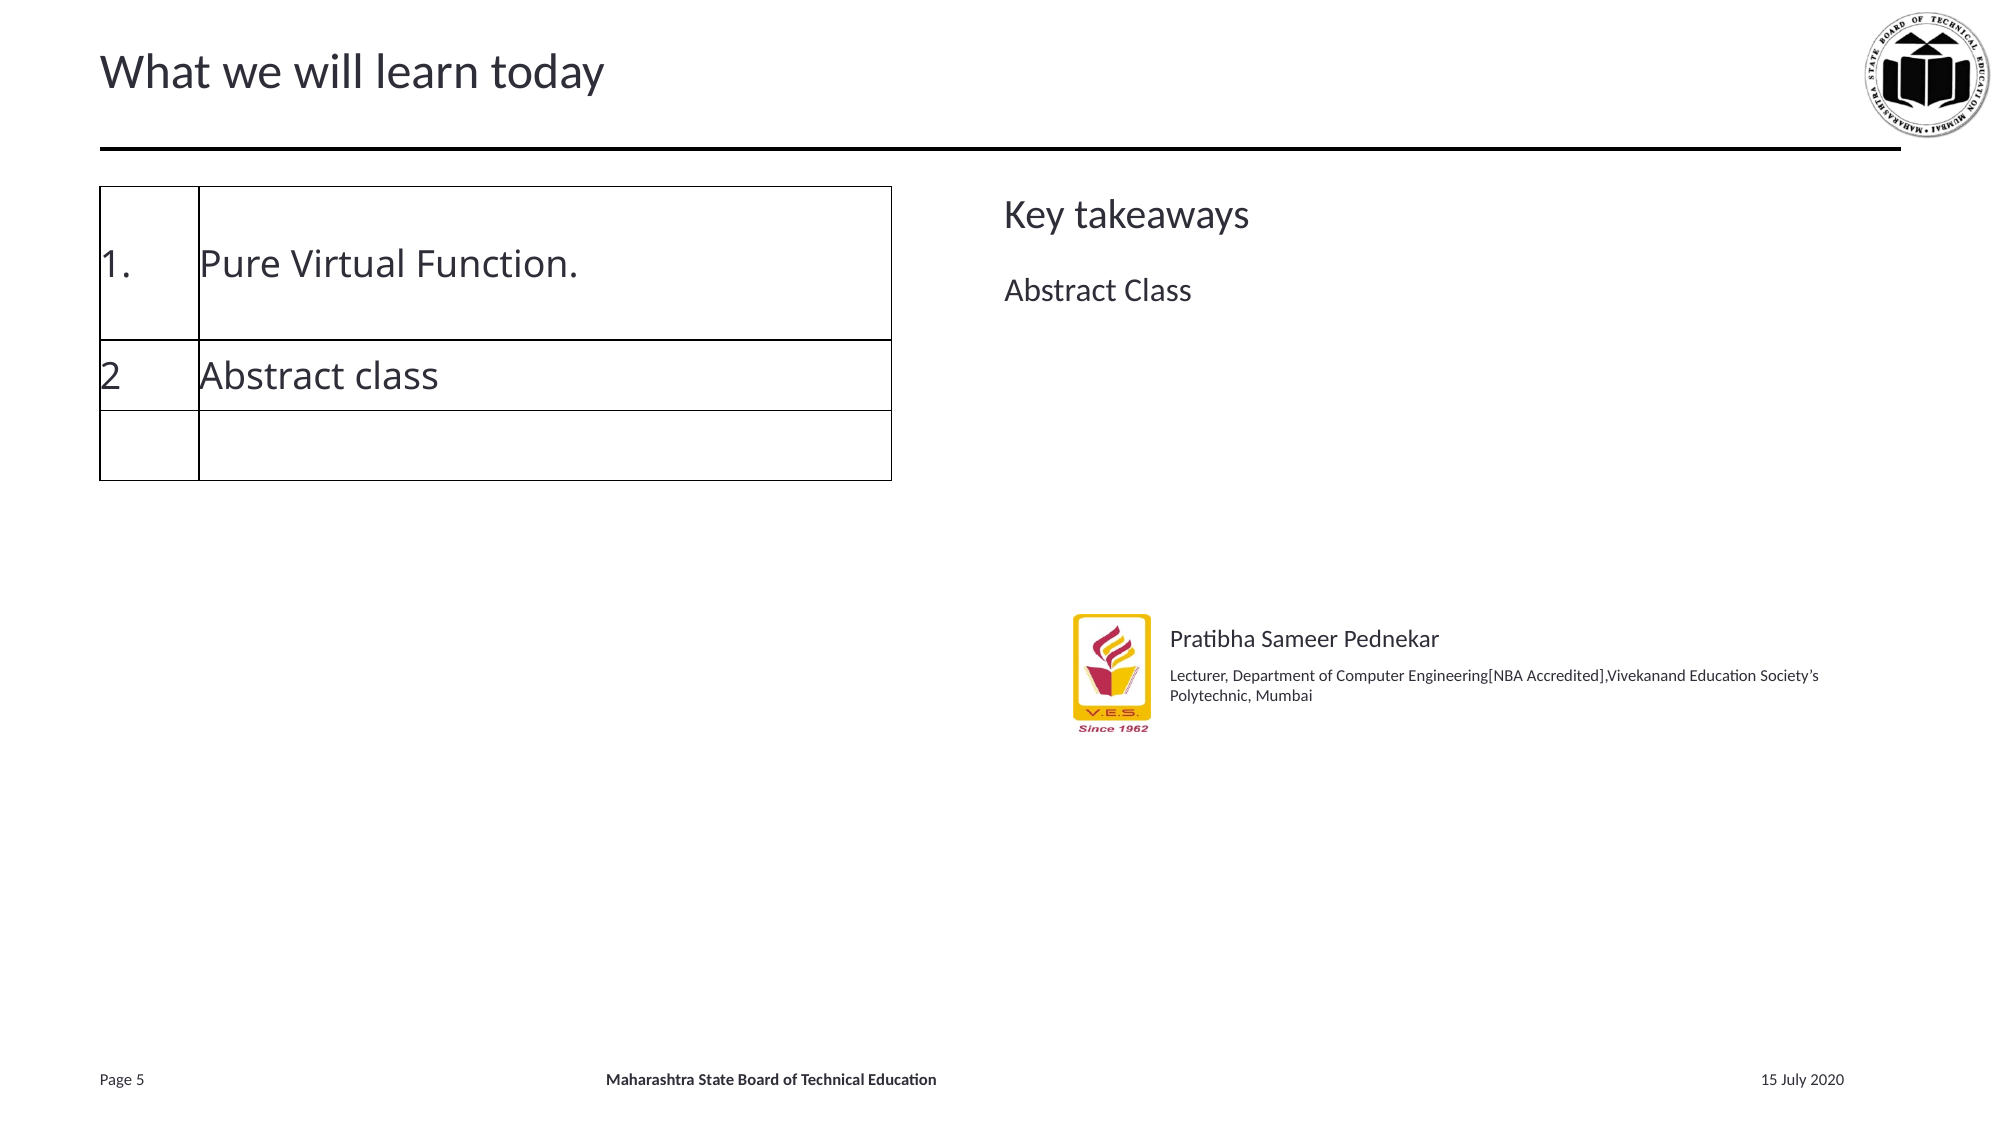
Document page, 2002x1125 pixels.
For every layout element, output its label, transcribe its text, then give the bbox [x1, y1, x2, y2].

table_cell [200, 411, 891, 480]
list Abstract Class [1004, 268, 1901, 533]
table_cell 2 [101, 341, 198, 410]
title What we will learn today [100, 48, 1901, 146]
picture [1852, 0, 2001, 149]
picture [1073, 614, 1151, 732]
table_cell [101, 411, 198, 480]
list Lecturer, Department of Computer Engineering[NBA Accredited],Vivekanand Education Society’s Polytechnic, Mumbai [1170, 665, 1866, 695]
table_cell Abstract class [200, 341, 891, 410]
table_header 1. [101, 187, 198, 339]
list Key takeaways [1004, 186, 1901, 248]
table_header Pure Virtual Function. [200, 187, 891, 339]
list Pratibha Sameer Pednekar [1170, 625, 1677, 655]
